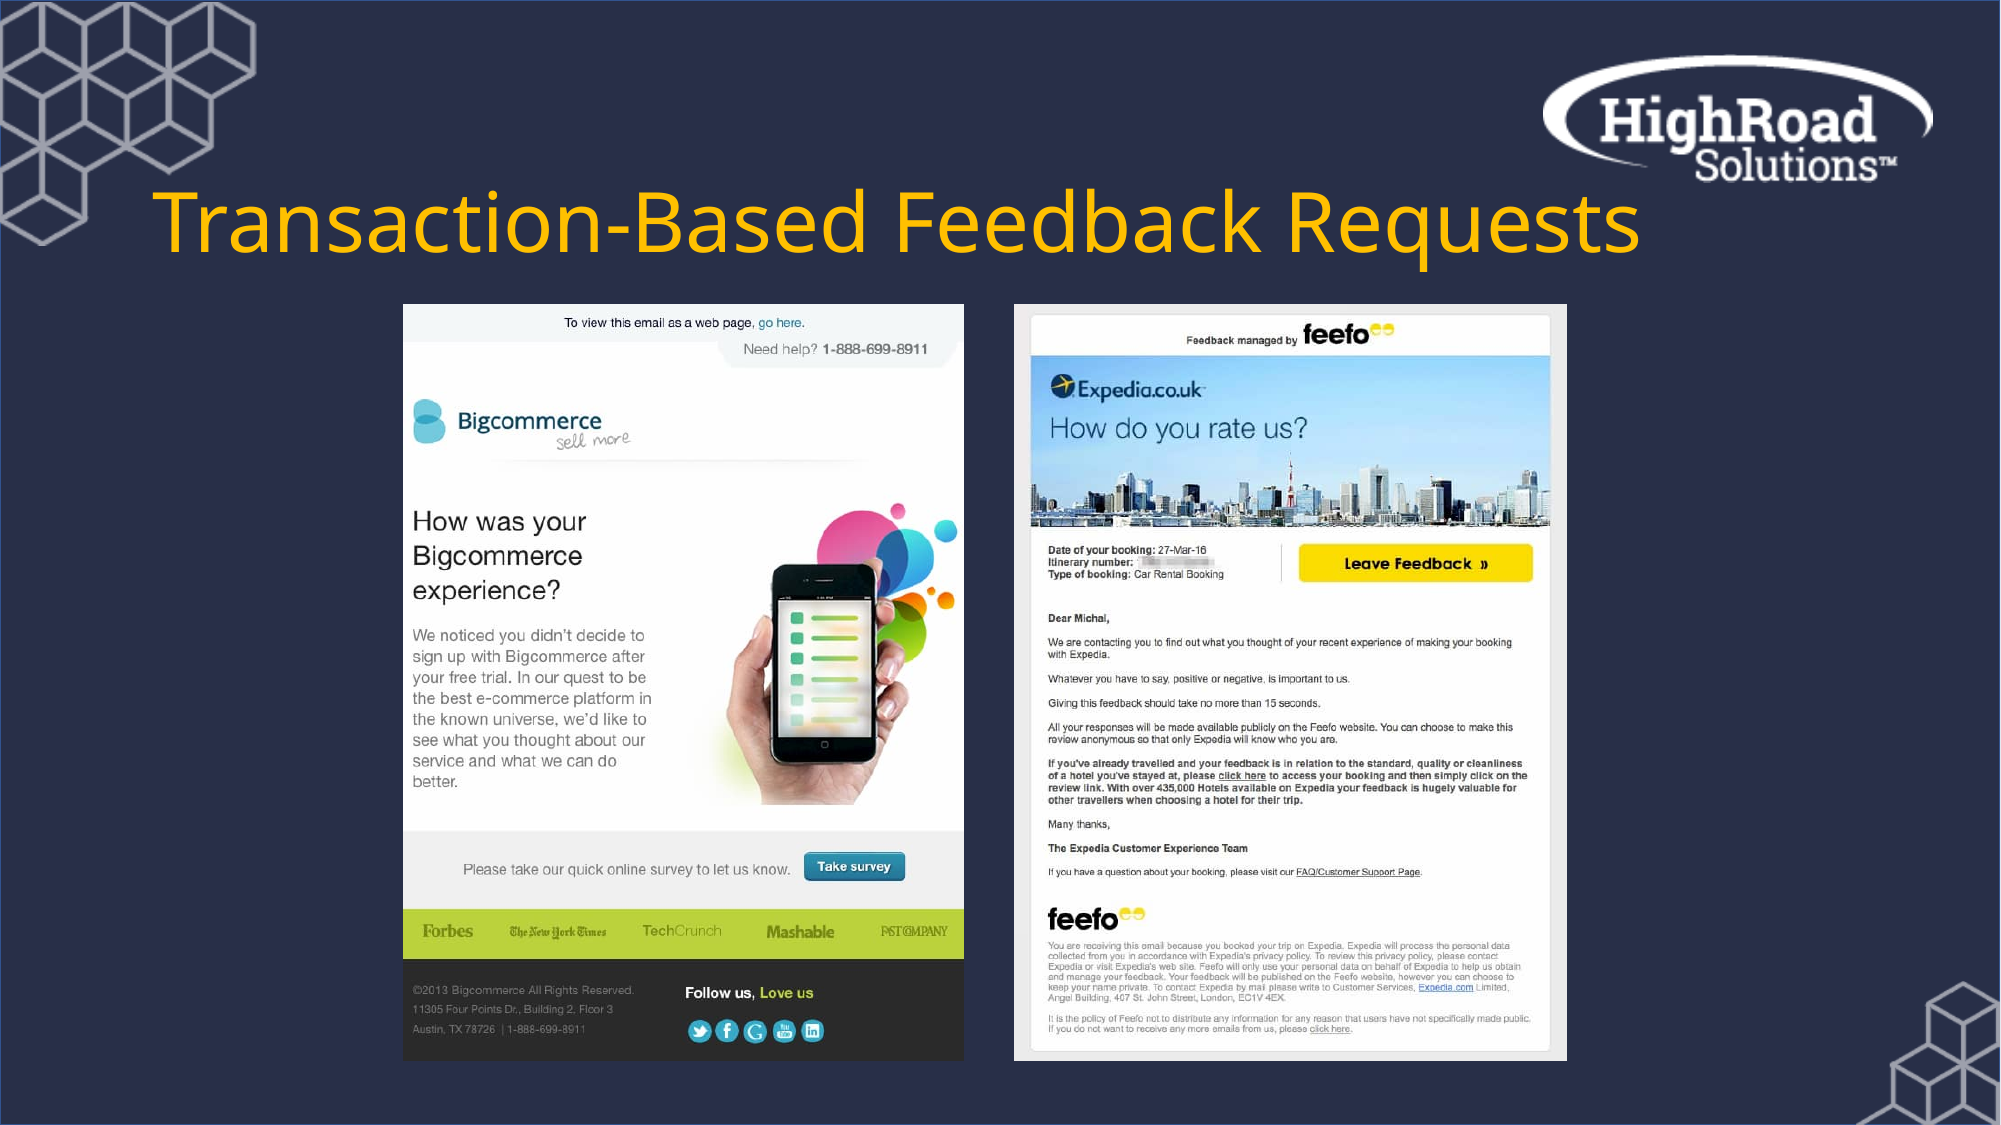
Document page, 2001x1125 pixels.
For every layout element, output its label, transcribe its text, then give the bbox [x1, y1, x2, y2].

picture [1855, 981, 2000, 1125]
picture [0, 2, 330, 246]
title Transaction-Based Feedback Requests [137, 129, 1863, 321]
picture [1543, 54, 1933, 183]
picture [403, 304, 964, 1062]
picture [1014, 304, 1567, 1062]
